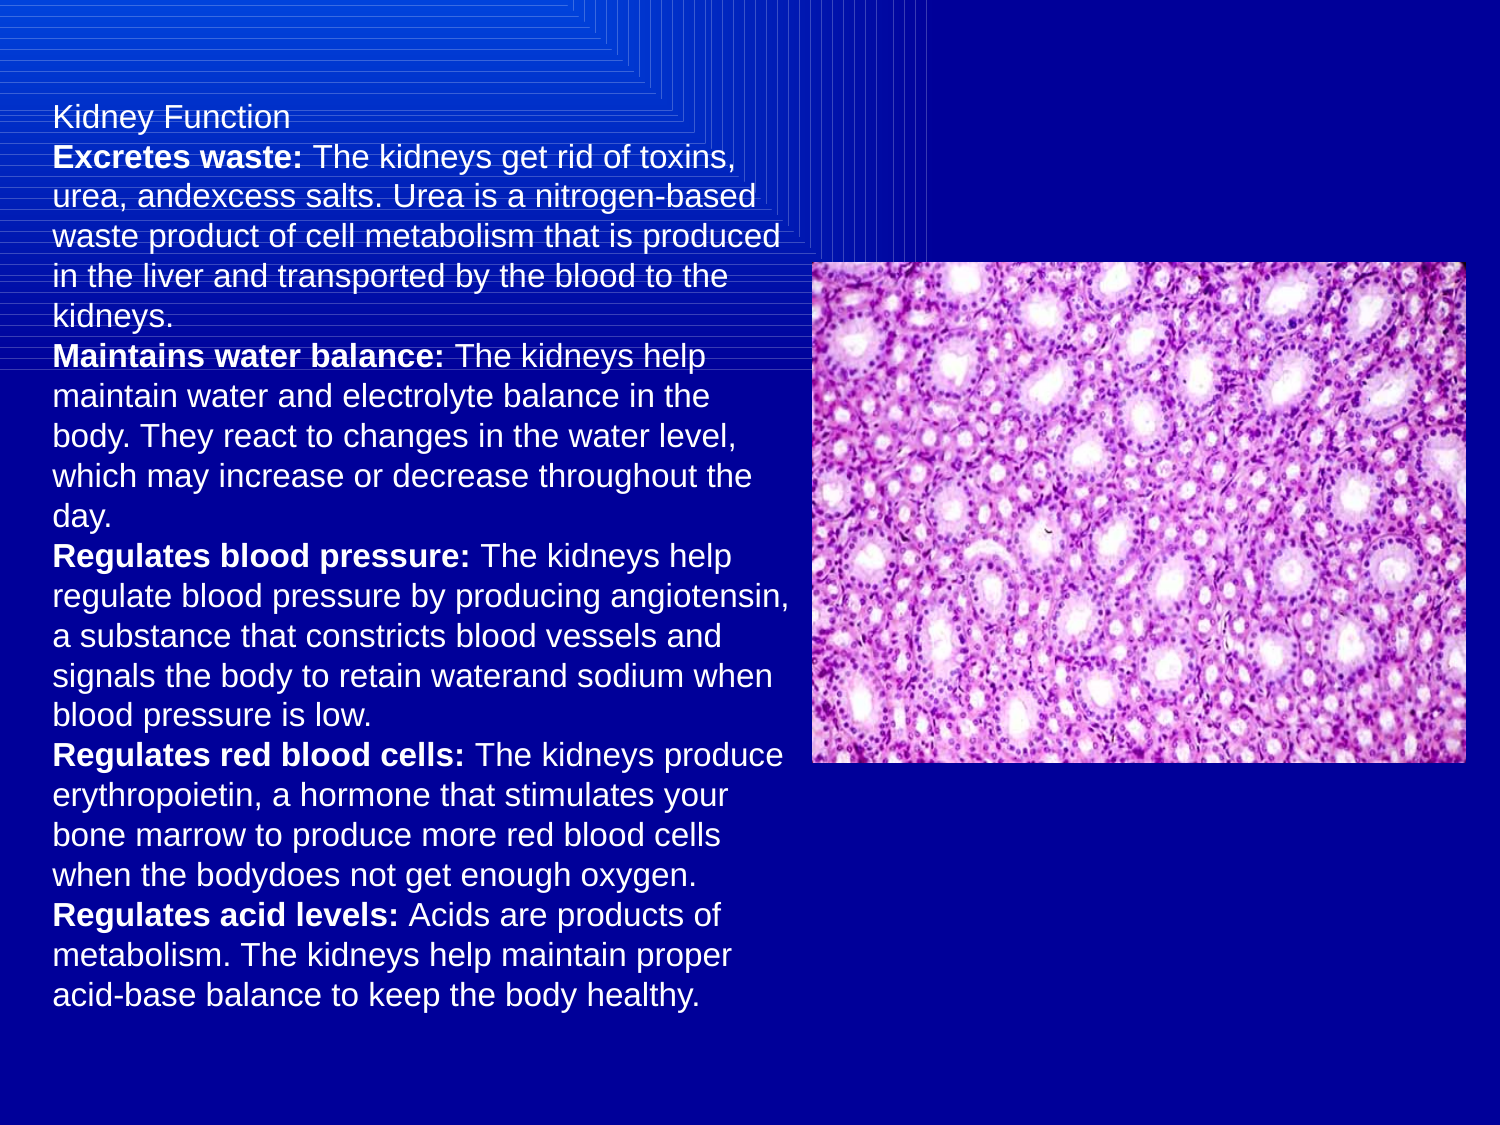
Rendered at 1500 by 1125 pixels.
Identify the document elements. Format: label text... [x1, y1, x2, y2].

picture [812, 262, 1466, 763]
text_box Kidney Function Excretes waste: The kidneys get rid of toxins, urea, andexcess salts. Urea is a nitrogen-based waste product of cell metabolism that is produced in the liver and transported by the blood to the kidneys. Maintains water balance: The kidneys help maintain water and electrolyte balance in the body. They react to changes in the water level, which may increase or decrease throughout the day. Regulates blood pressure: The kidneys help regulate blood pressure by producing angiotensin, a substance that constricts blood vessels and signals the body to retain waterand sodium when blood pressure is low. Regulates red blood cells: The kidneys produce erythropoietin, a hormone that stimulates your bone marrow to produce more red blood cells when the bodydoes not get enough oxygen. Regulates acid levels: Acids are products of metabolism. The kidneys help maintain proper acid-base balance to keep the body healthy. [37, 87, 813, 1061]
